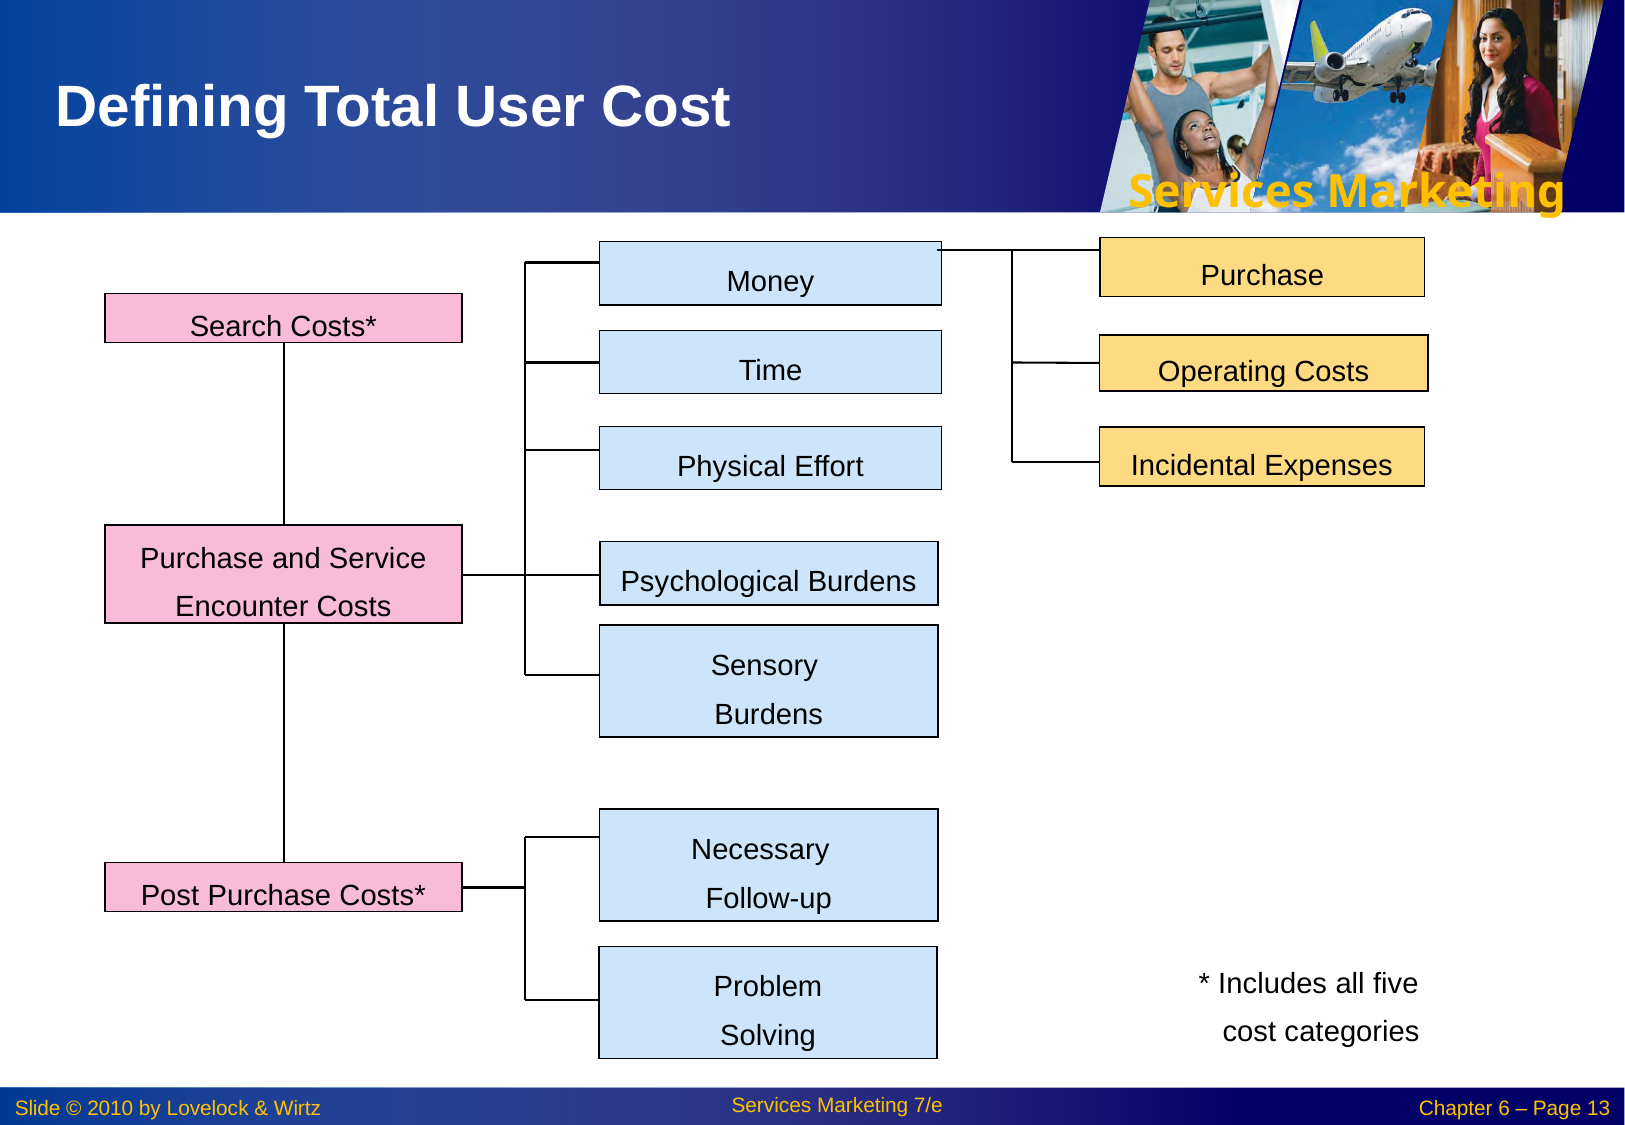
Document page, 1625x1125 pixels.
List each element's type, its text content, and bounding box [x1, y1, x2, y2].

picture [1162, 186, 1172, 192]
picture [1546, 187, 1556, 202]
title Defining Total User Cost [40, 3, 989, 203]
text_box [104, 237, 1490, 1058]
picture [1100, 0, 1604, 213]
